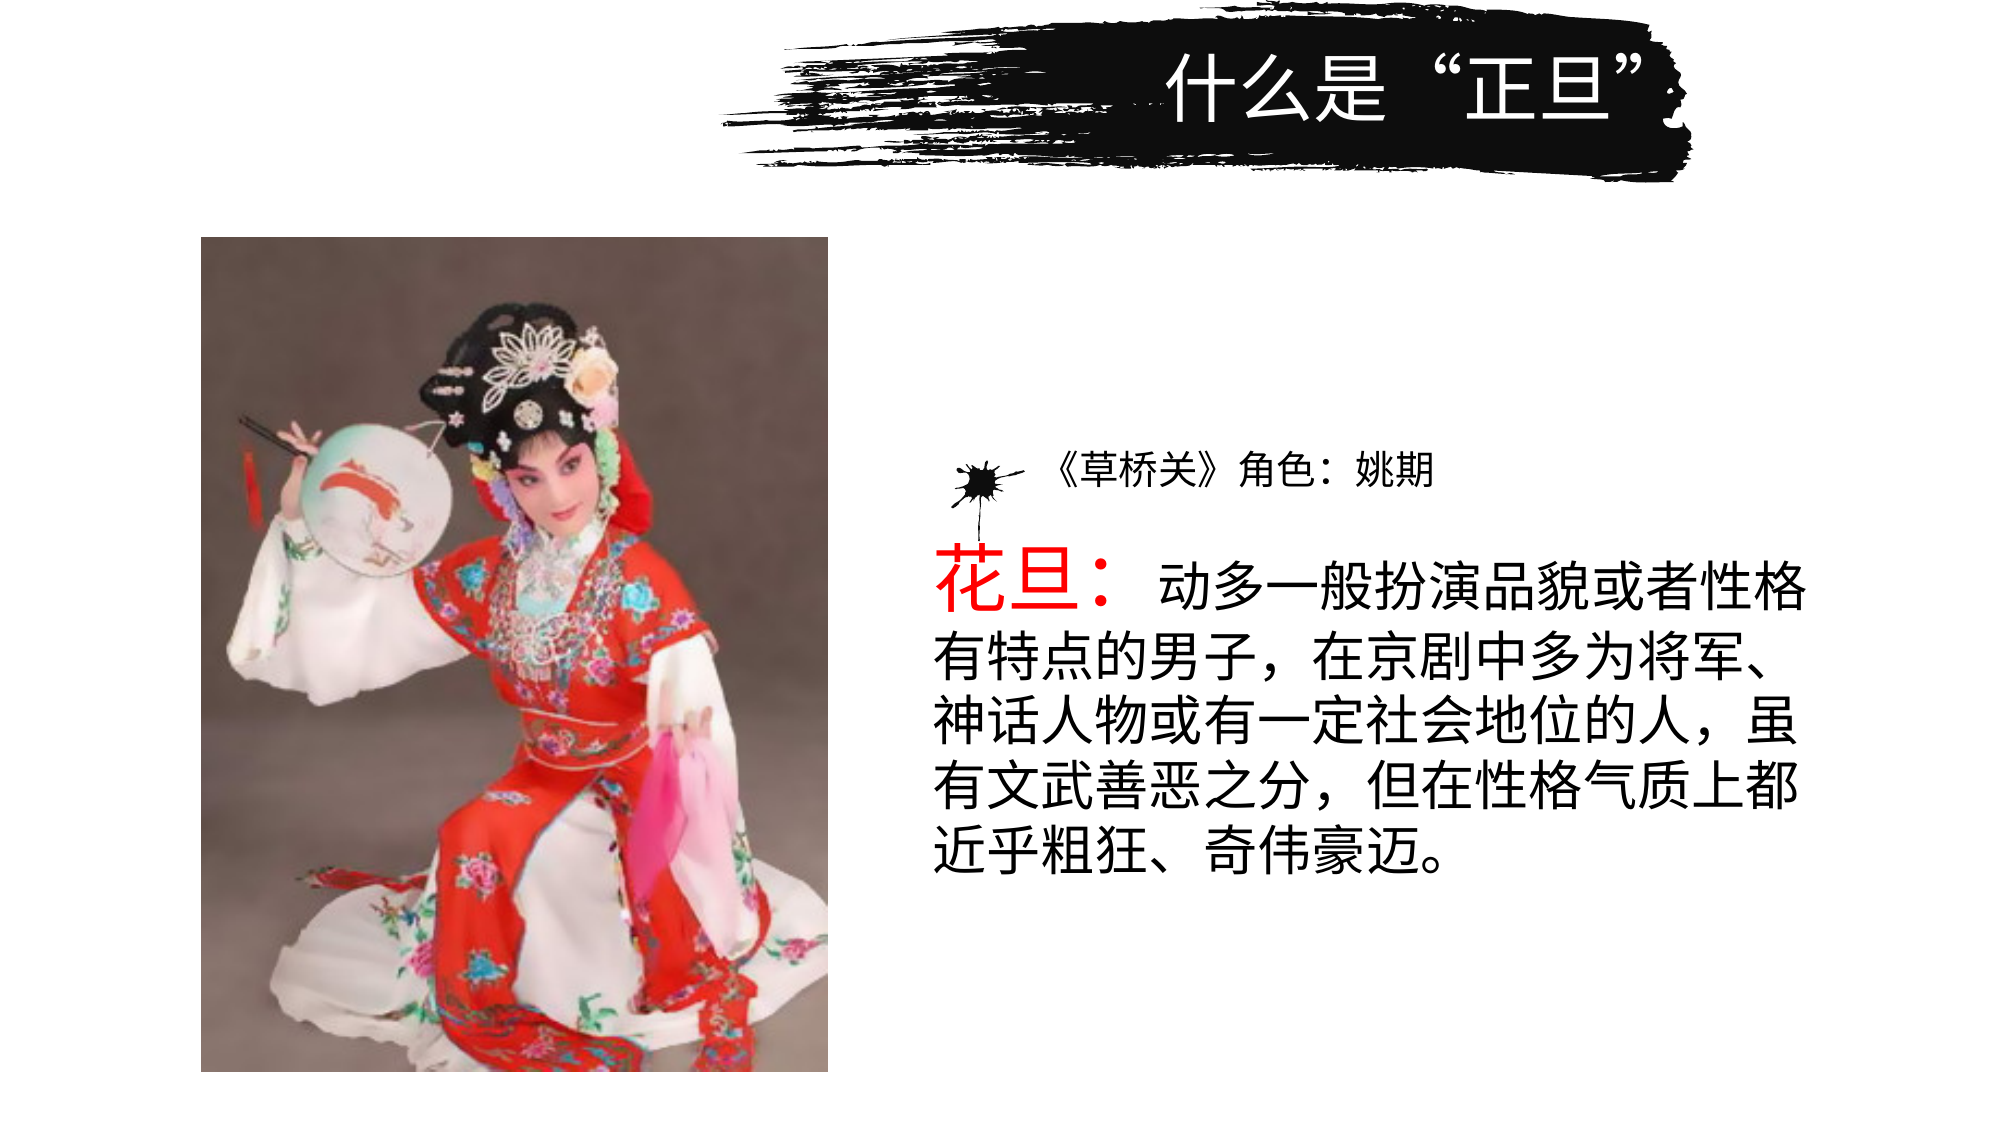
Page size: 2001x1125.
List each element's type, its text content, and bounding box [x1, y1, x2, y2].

title 什么是“正旦” [1148, 42, 1824, 142]
text_box 花旦：动多一般扮演品貌或者性格有特点的男子，在京剧中多为将军、神话人物或有一定社会地位的人，虽有文武善恶之分，但在性格气质上都近乎粗狂、奇伟豪迈。 [917, 524, 1840, 889]
picture [201, 237, 828, 1072]
text_box [718, 0, 1694, 183]
text_box 《草桥关》角色：姚期 [1024, 437, 1948, 501]
text_box [951, 460, 1024, 542]
